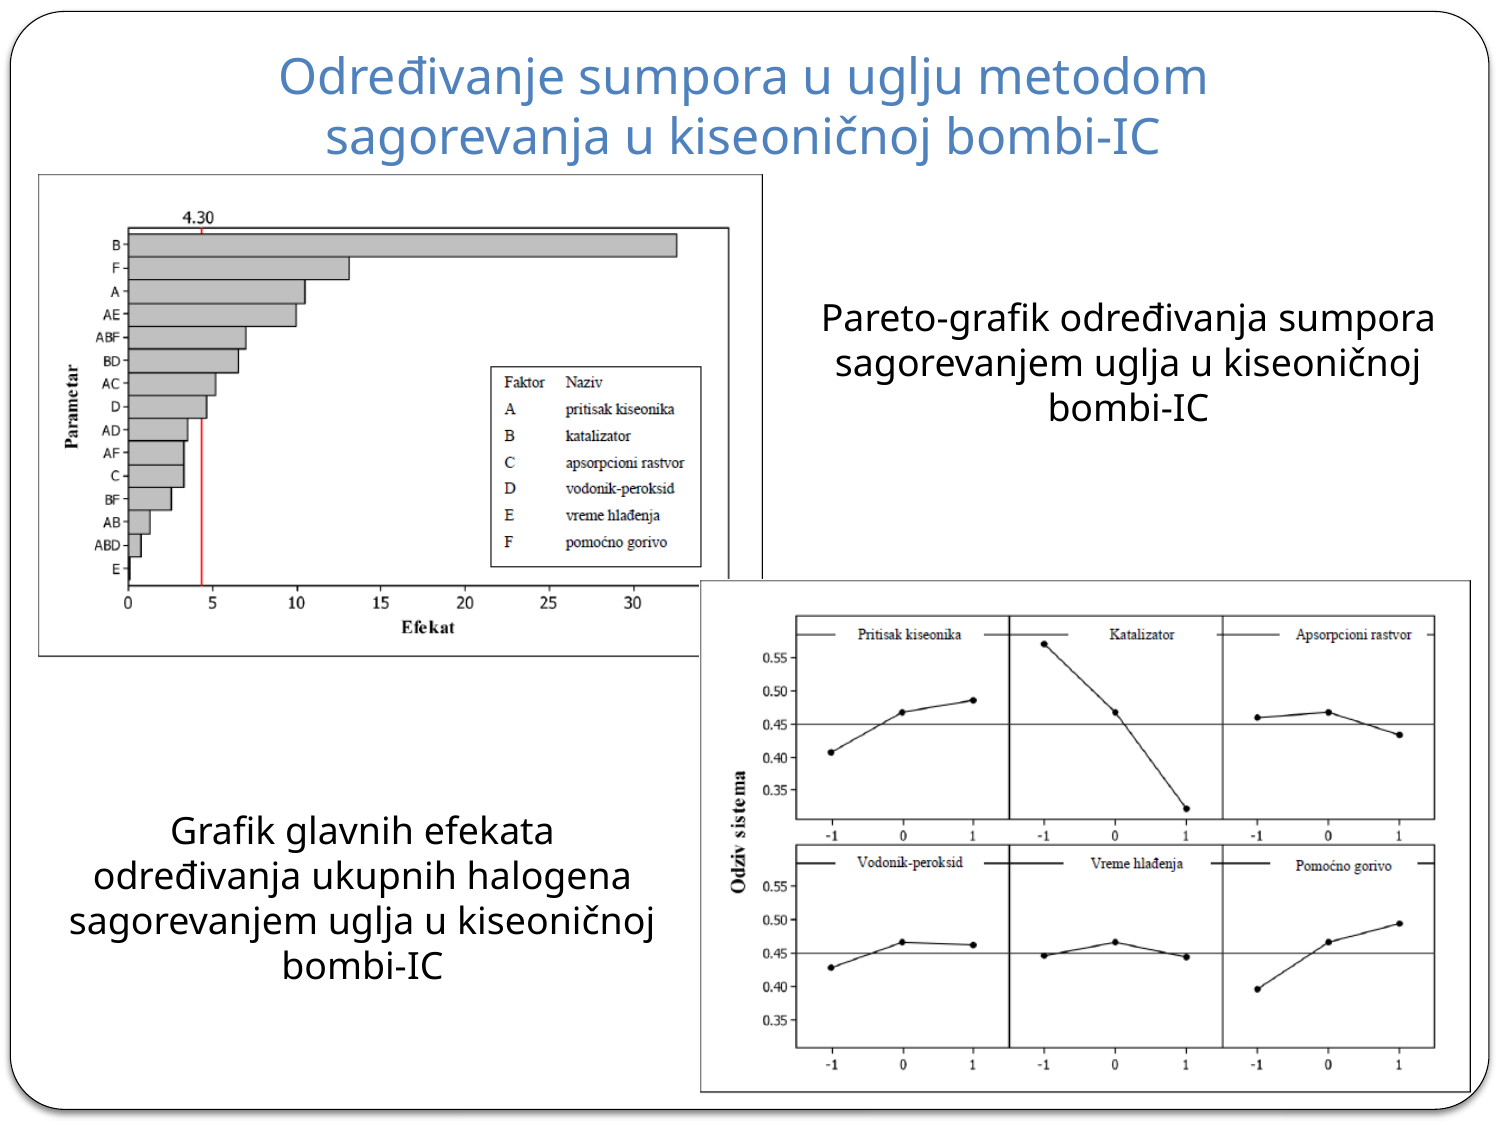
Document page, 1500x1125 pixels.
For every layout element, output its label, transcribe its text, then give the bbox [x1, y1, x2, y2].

text_box Grafik glavnih efekata određivanja ukupnih halogena sagorevanjem uglja u kiseoničnoj bombi-IC [50, 799, 675, 995]
text_box Pareto-grafik određivanja sumpora sagorevanjem uglja u kiseoničnoj bombi-IC [779, 286, 1478, 436]
text_box Određivanje sumpora u uglju metodom sagorevanja u kiseoničnoj bombi-IC [125, 37, 1363, 173]
picture [37, 173, 1471, 1095]
